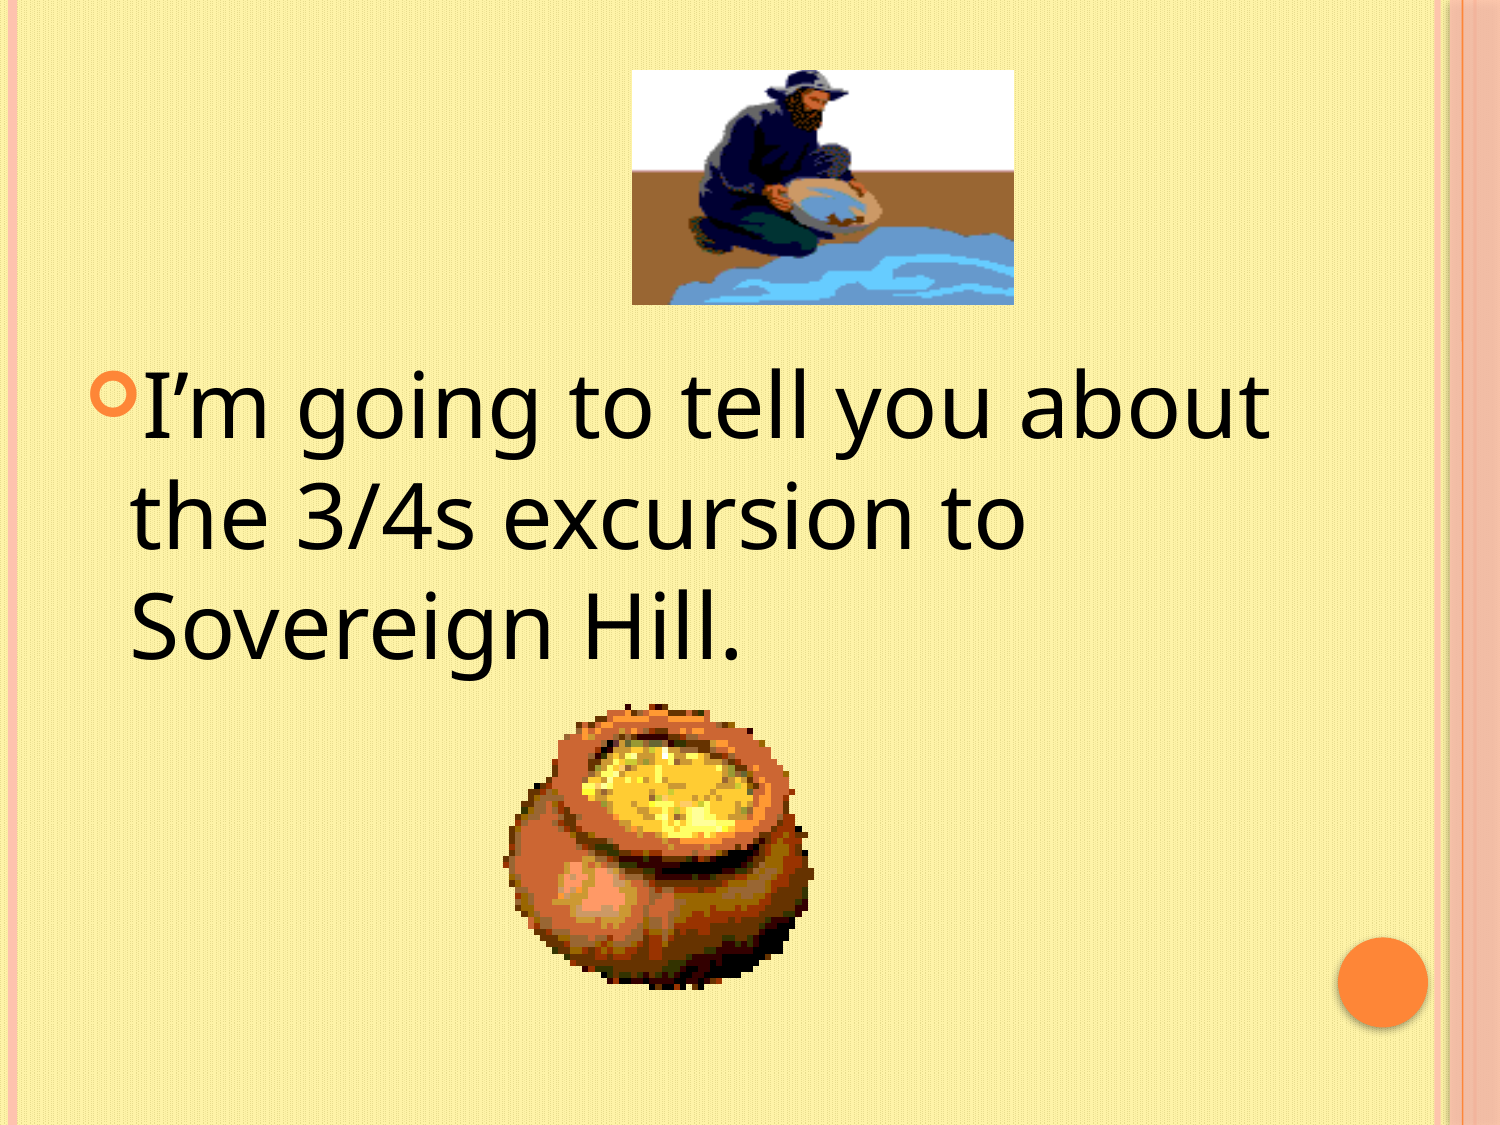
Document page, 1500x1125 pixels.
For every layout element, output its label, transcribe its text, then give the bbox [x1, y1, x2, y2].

picture [461, 607, 869, 1021]
list I’m going to tell you about the 3/4s excursion to Sovereign Hill. [70, 339, 1421, 692]
picture [632, 69, 1014, 306]
